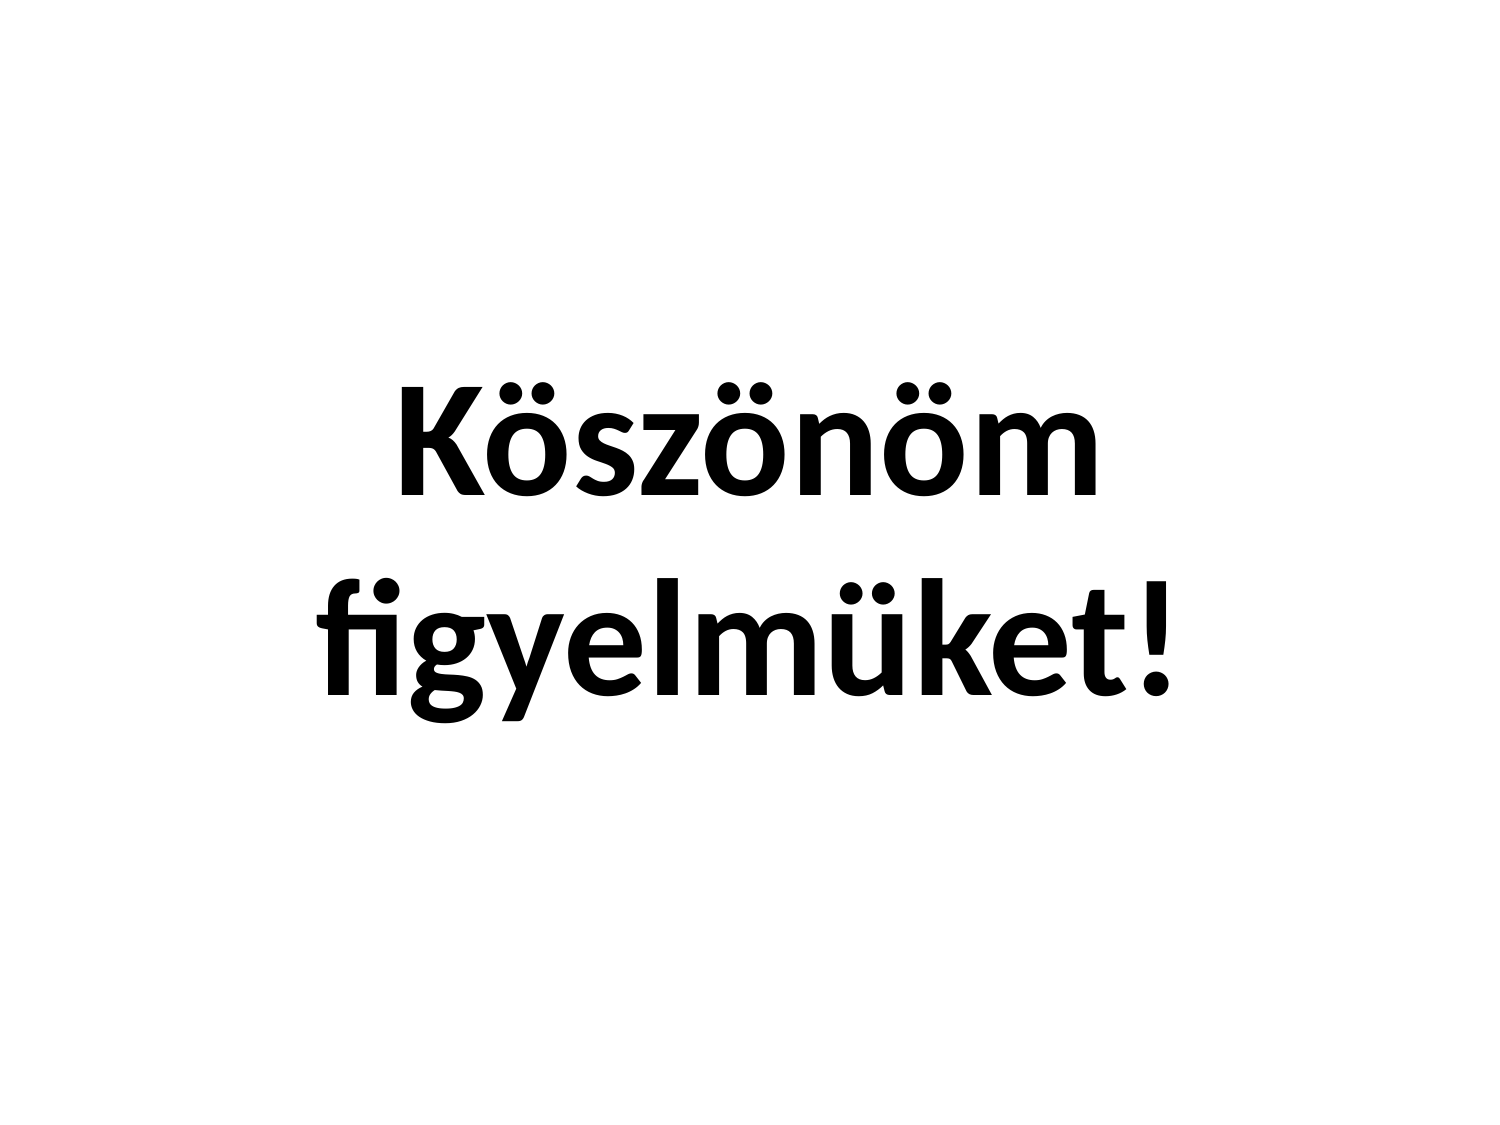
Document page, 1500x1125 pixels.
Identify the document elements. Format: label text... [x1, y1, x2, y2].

list Köszönöm figyelmüket! [75, 87, 1425, 1005]
